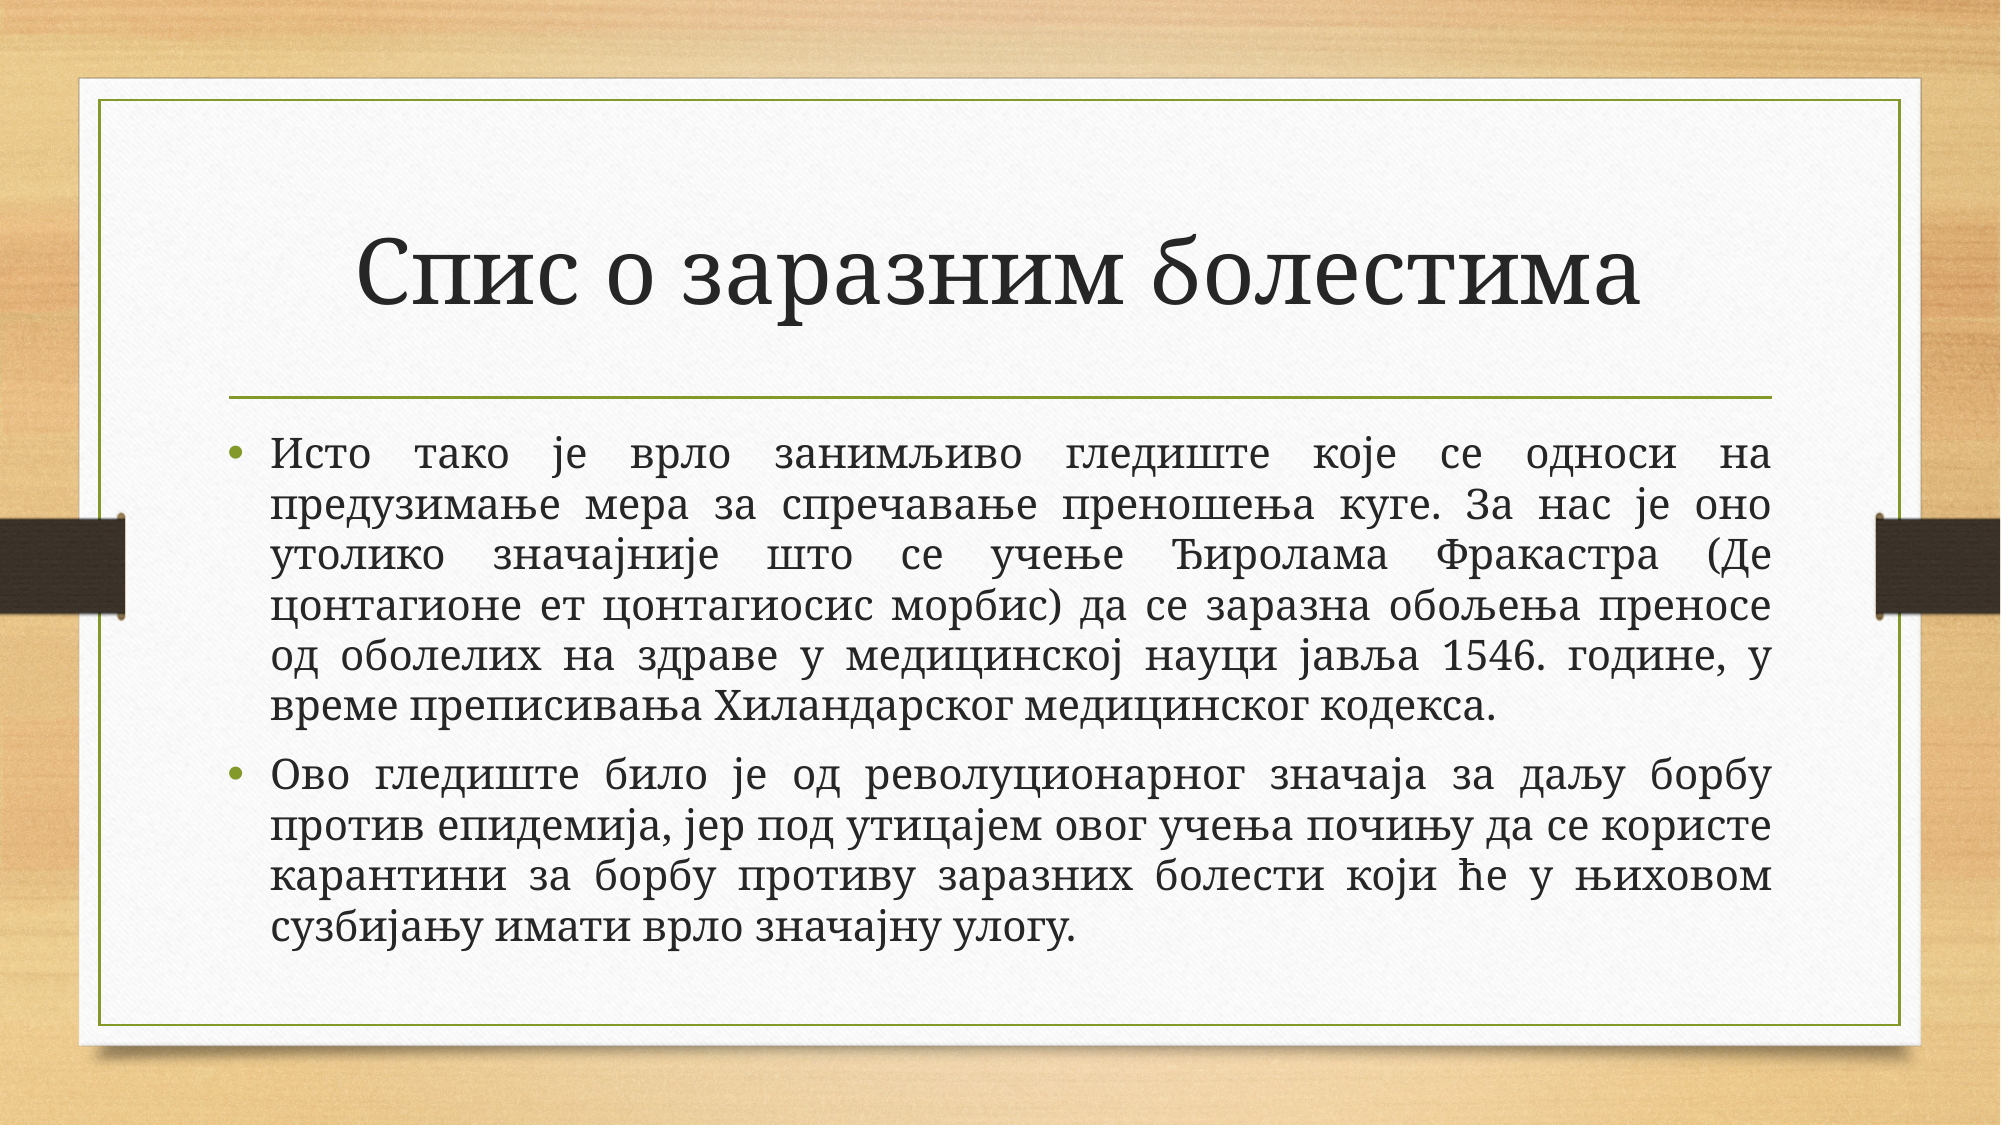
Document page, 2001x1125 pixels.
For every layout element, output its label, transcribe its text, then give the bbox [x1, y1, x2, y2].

list Исто тако је врло занимљиво гледиште које се односи на предузимање мера за спречавање преношења куге. За нас је оно утолико значајније што се учење Ђиролама Фракастра (Де цонтагионе ет цонтагиосис морбис) да се заразна обољења преносе од оболелих на здраве у медицинској науци јавља 1546. године, у време преписивања Хиландарског медицинског кодекса. Ово гледиште било је од револуционарног значаја за даљу борбу против епидемија, јер под утицајем овог учења почињу да се користе карантини за борбу противу заразних болести који ће у њиховом сузбијању имати врло значајну улогу. [212, 419, 1788, 964]
picture [0, 0, 2001, 1125]
title Спис о заразним болестима [212, 161, 1788, 375]
